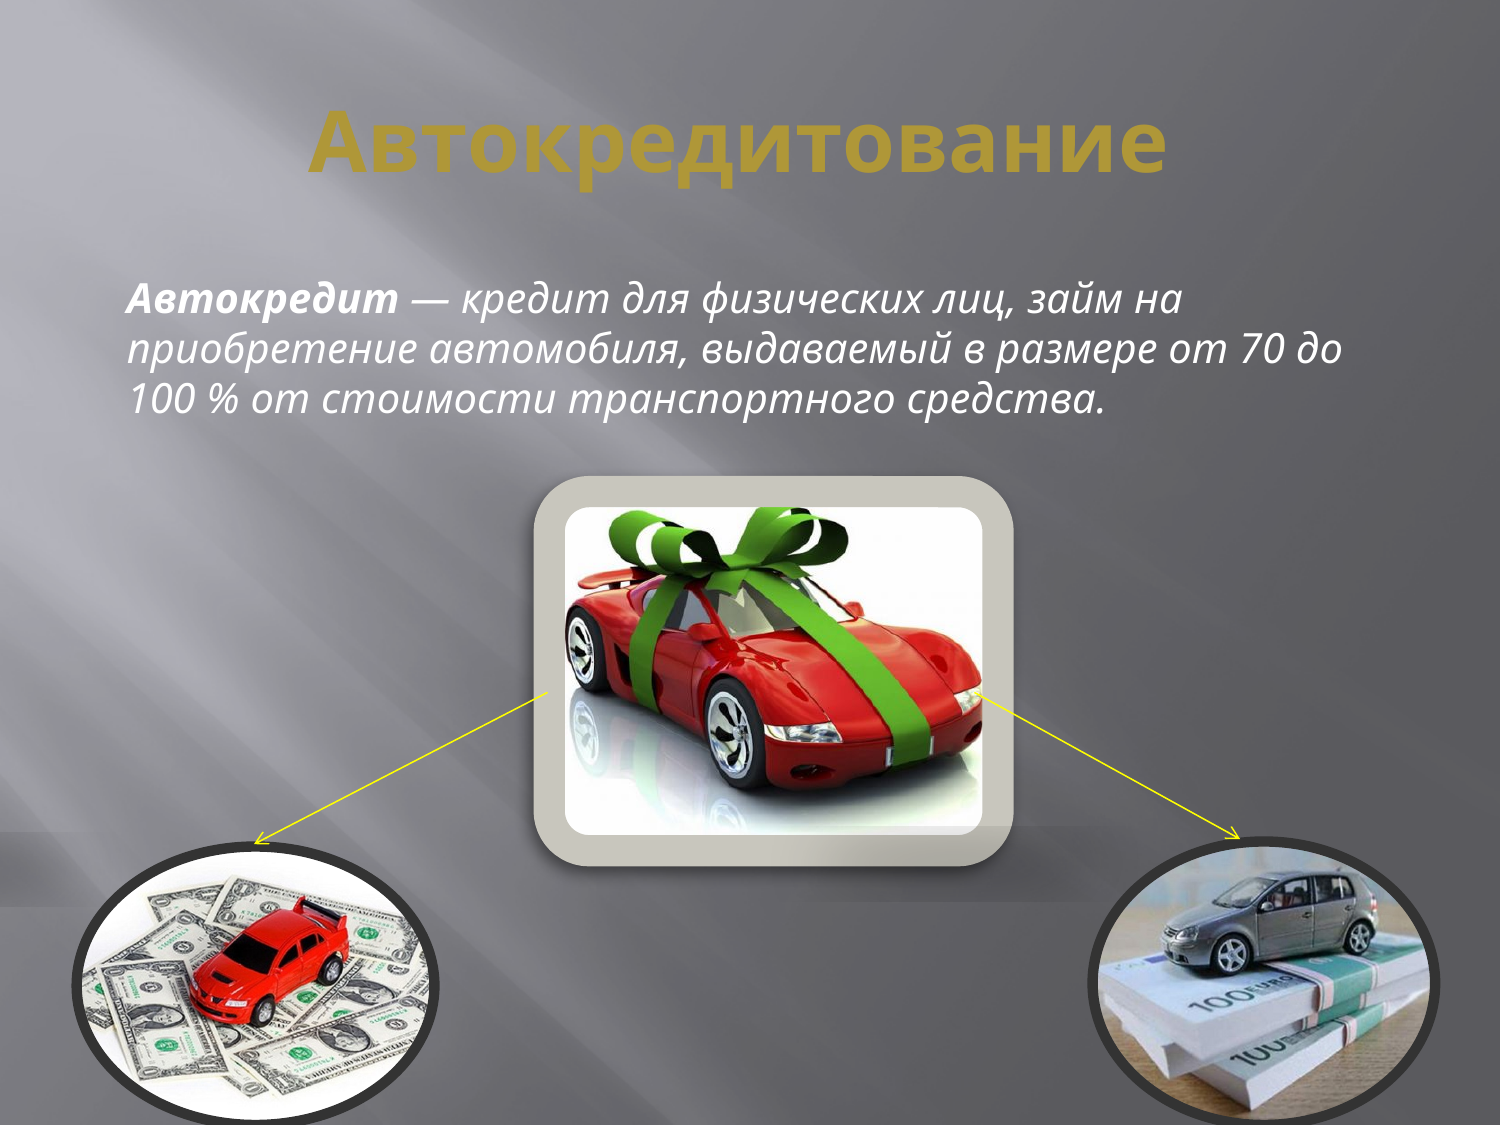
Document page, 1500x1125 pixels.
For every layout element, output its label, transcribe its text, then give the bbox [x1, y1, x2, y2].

text_box Автокредит — кредит для физических лиц, займ на приобретение автомобиля, выдаваемый в размере от 70 до 100 % от стоимости транспортного средства. [112, 219, 1435, 475]
picture [76, 846, 435, 1125]
picture [1092, 841, 1436, 1125]
title Автокредитование [75, 45, 1425, 233]
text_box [974, 692, 1241, 840]
picture [548, 491, 999, 851]
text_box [253, 692, 548, 845]
